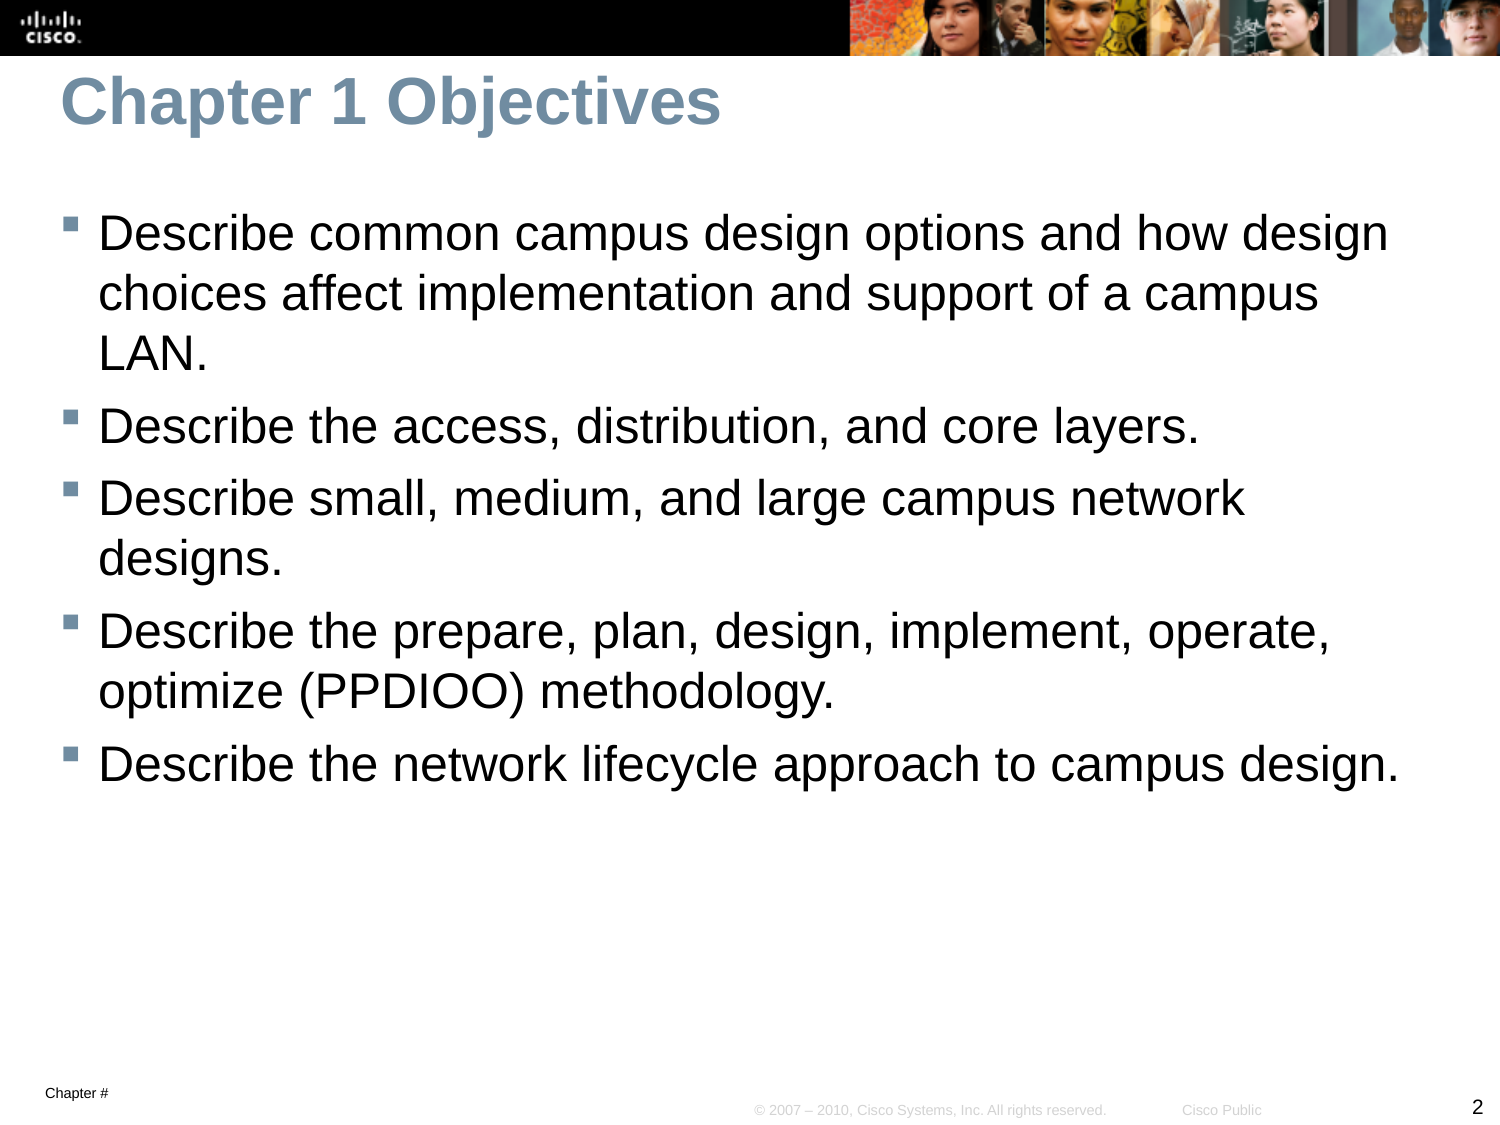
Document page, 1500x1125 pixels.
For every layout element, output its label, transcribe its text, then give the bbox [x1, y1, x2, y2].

title Chapter 1 Objectives [45, 59, 1444, 182]
picture [0, 0, 1500, 56]
list Describe common campus design options and how design choices affect implementation and support of a campus LAN. Describe the access, distribution, and core layers. Describe small, medium, and large campus network designs. Describe the prepare, plan, design, implement, operate, optimize (PPDIOO) methodology. Describe the network lifecycle approach to campus design. [45, 193, 1444, 1037]
